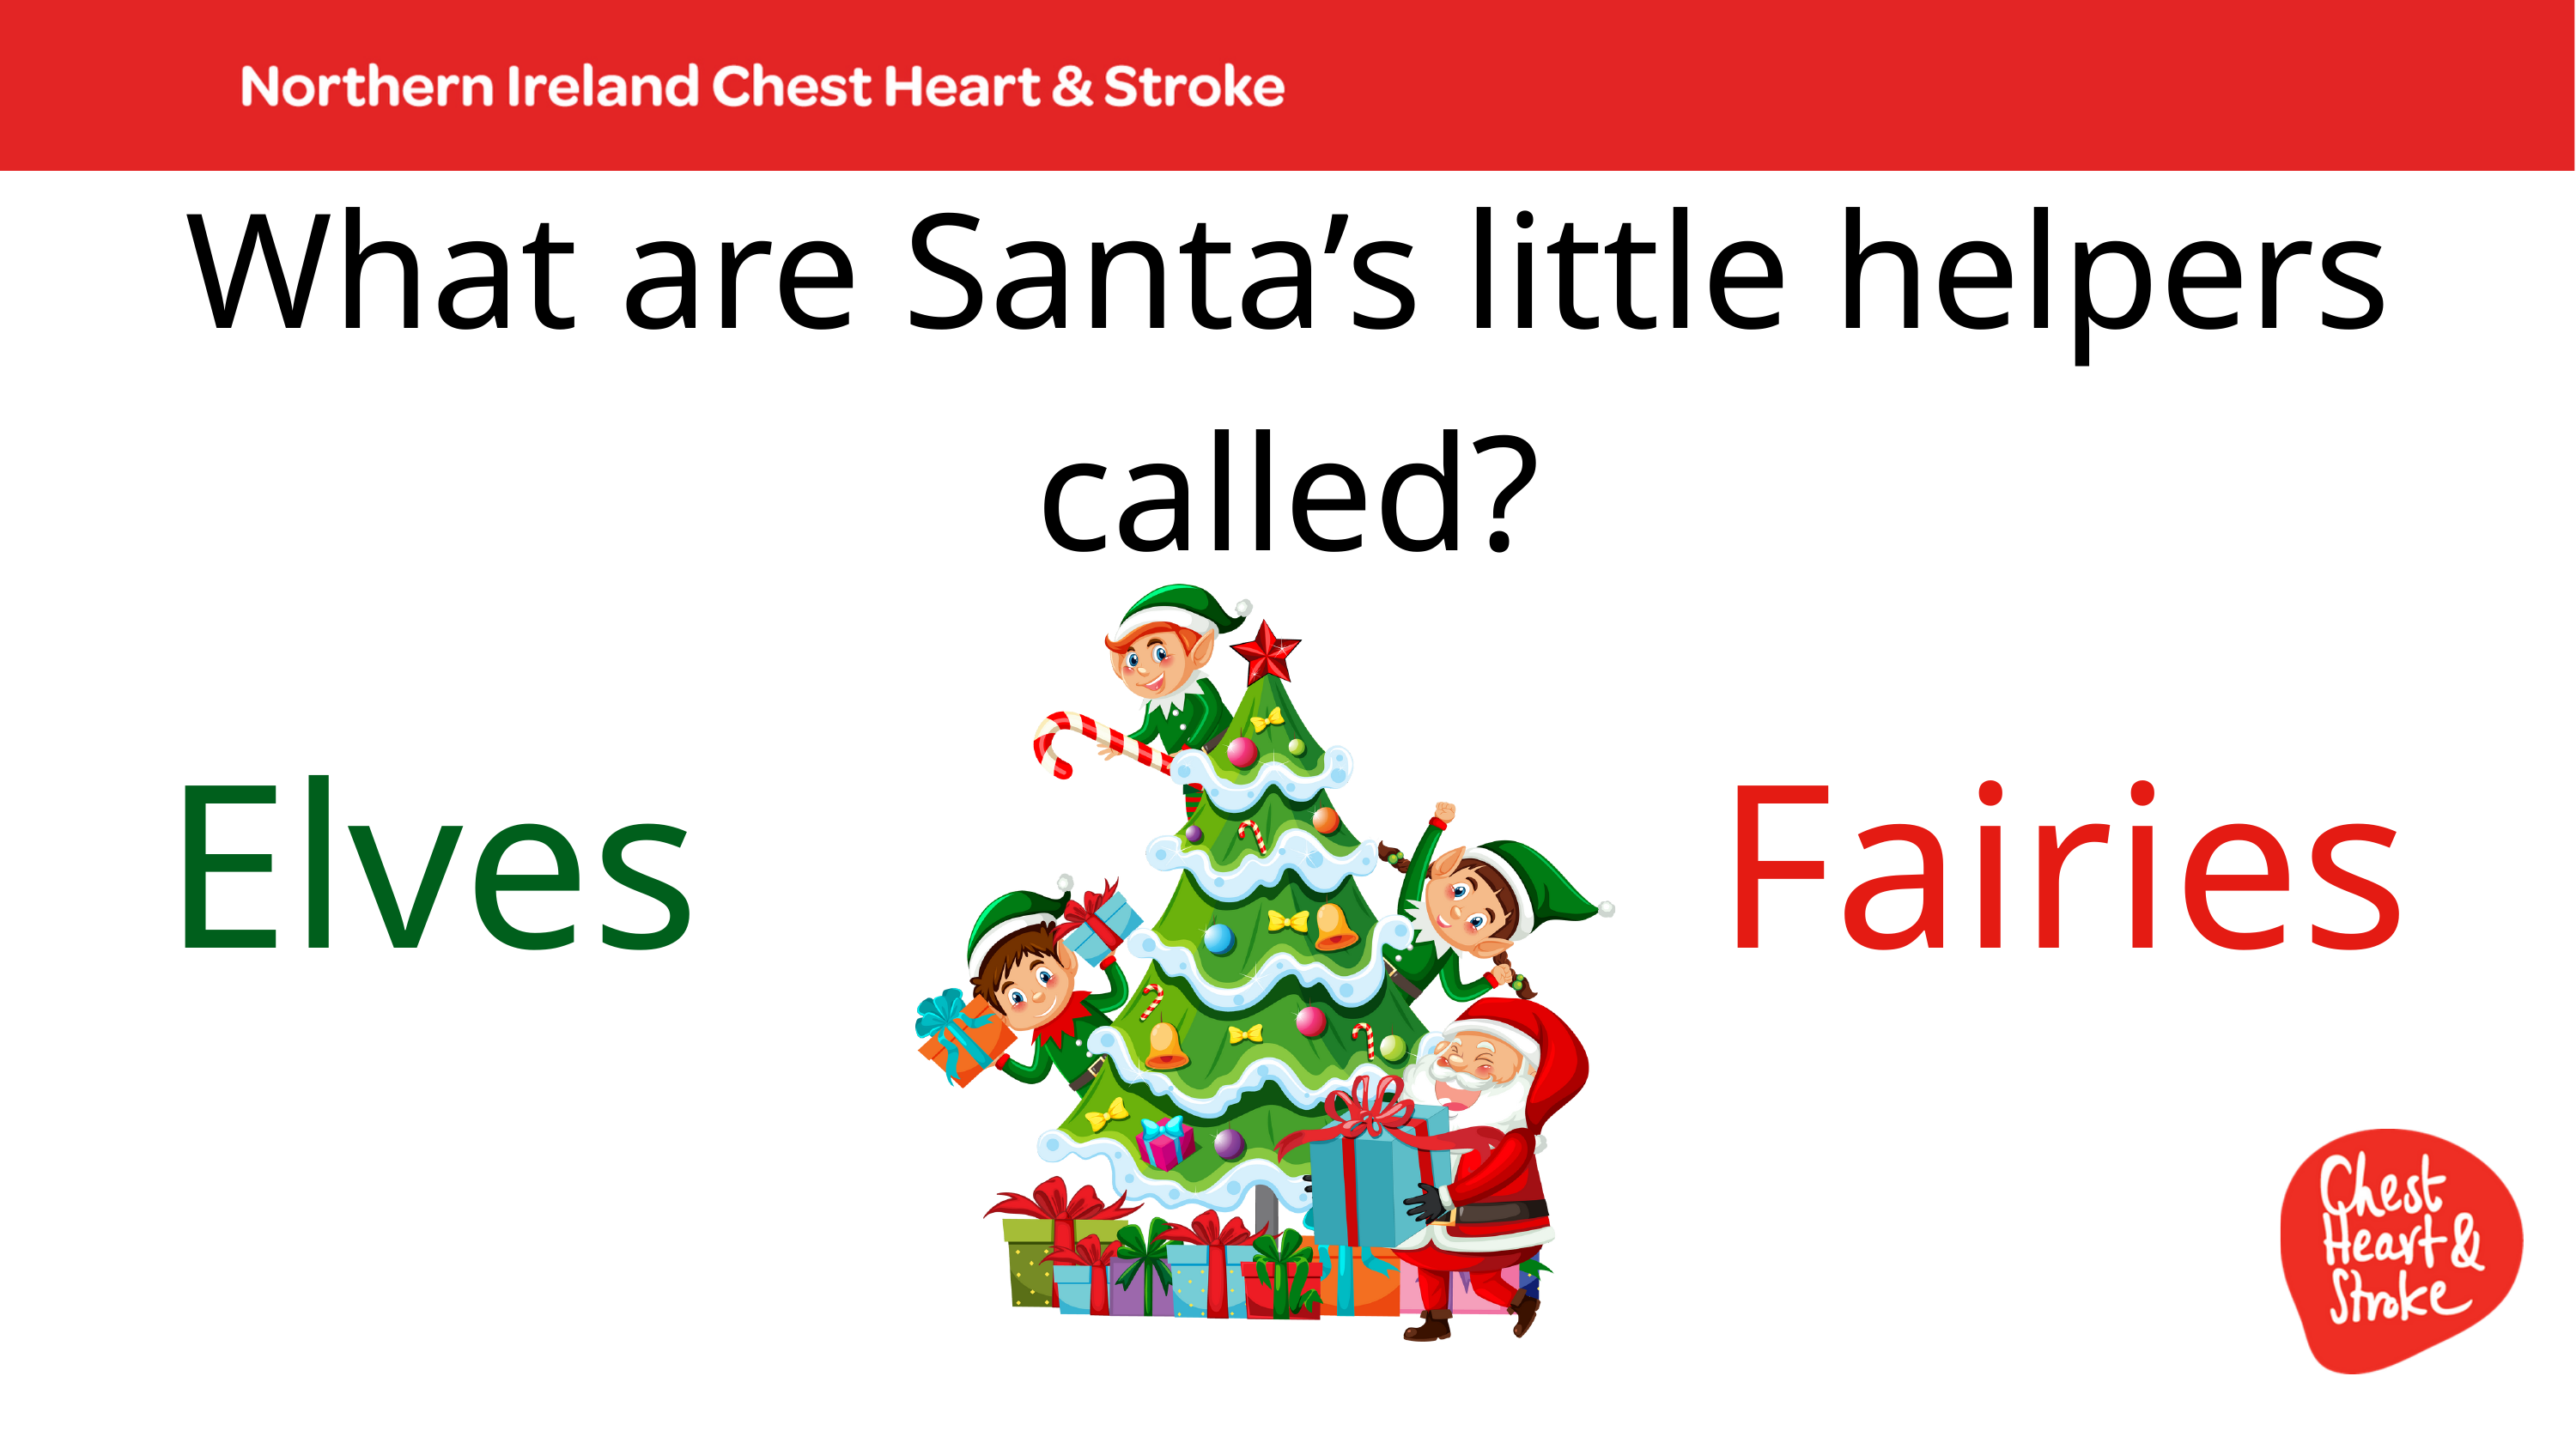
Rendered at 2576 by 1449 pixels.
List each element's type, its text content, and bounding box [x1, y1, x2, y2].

text_box [0, 0, 2575, 171]
text_box What are Santa’s little helpers called? [1, 136, 2576, 583]
text_box [2280, 1129, 2524, 1374]
text_box Fairies [1695, 676, 2432, 994]
text_box [914, 584, 1616, 1342]
text_box Elves [144, 676, 720, 994]
